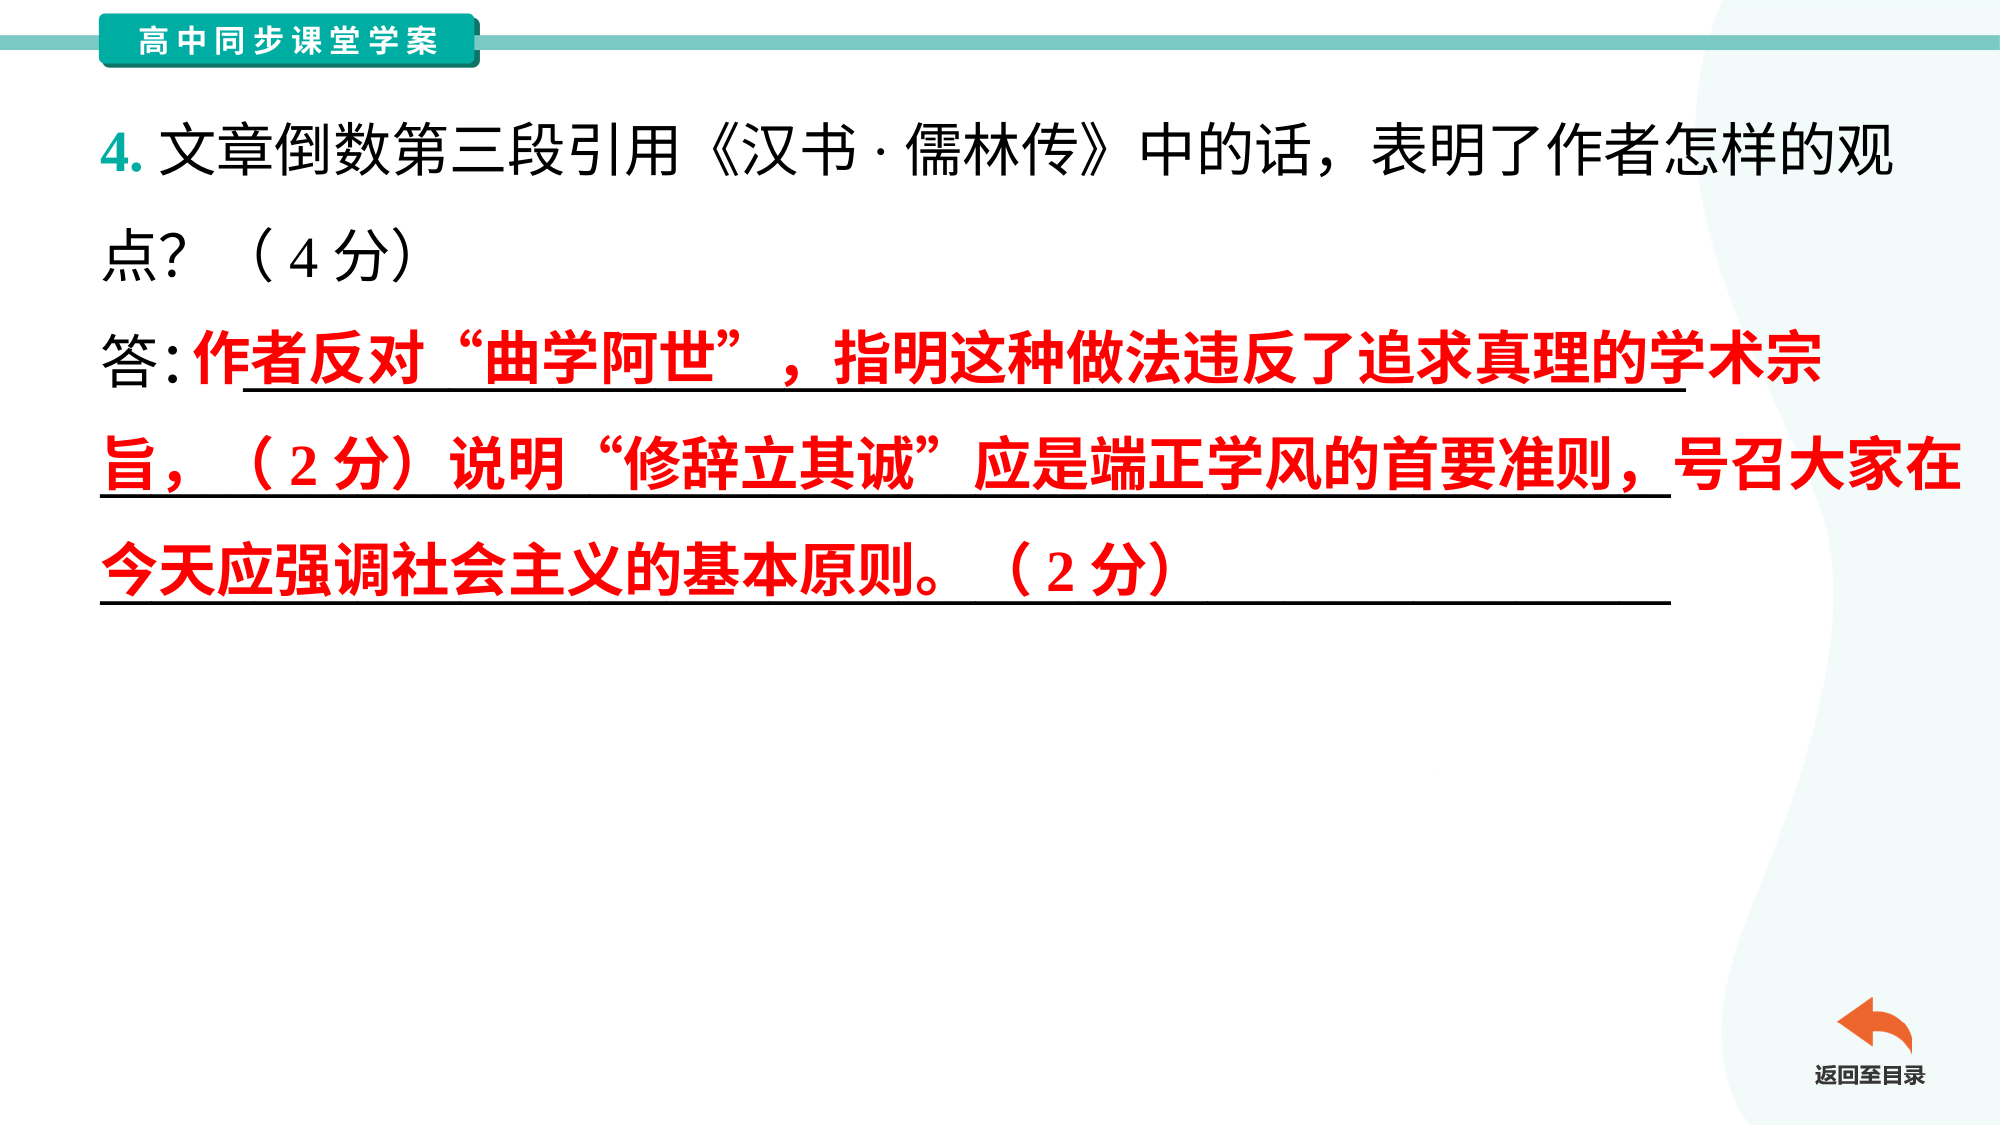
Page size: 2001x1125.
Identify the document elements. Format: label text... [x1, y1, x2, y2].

text_box 4.文章倒数第三段引用《汉书·儒林传》中的话，表明了作者怎样的观 点？（4分） 答： ________________________________________________________ _____________________________________________________________ _____________________________________________________________ [100, 76, 1899, 284]
picture [0, 0, 2000, 1125]
text_box 作者反对“曲学阿世”，指明这种做法违反了追求真理的学术宗 旨，（2分）说明“修辞立其诚”应是端正学风的首要准则，号召大家在 今天应强调社会主义的基本原则。（2分） [100, 284, 1899, 604]
text_box 4.文章倒数第三段引用《汉书·儒林传》中的话，表明了作者怎样的观 点？（4分） 答： ________________________________________________________ _____________________________________________________________ _____________________________________________________________ [100, 604, 1899, 608]
